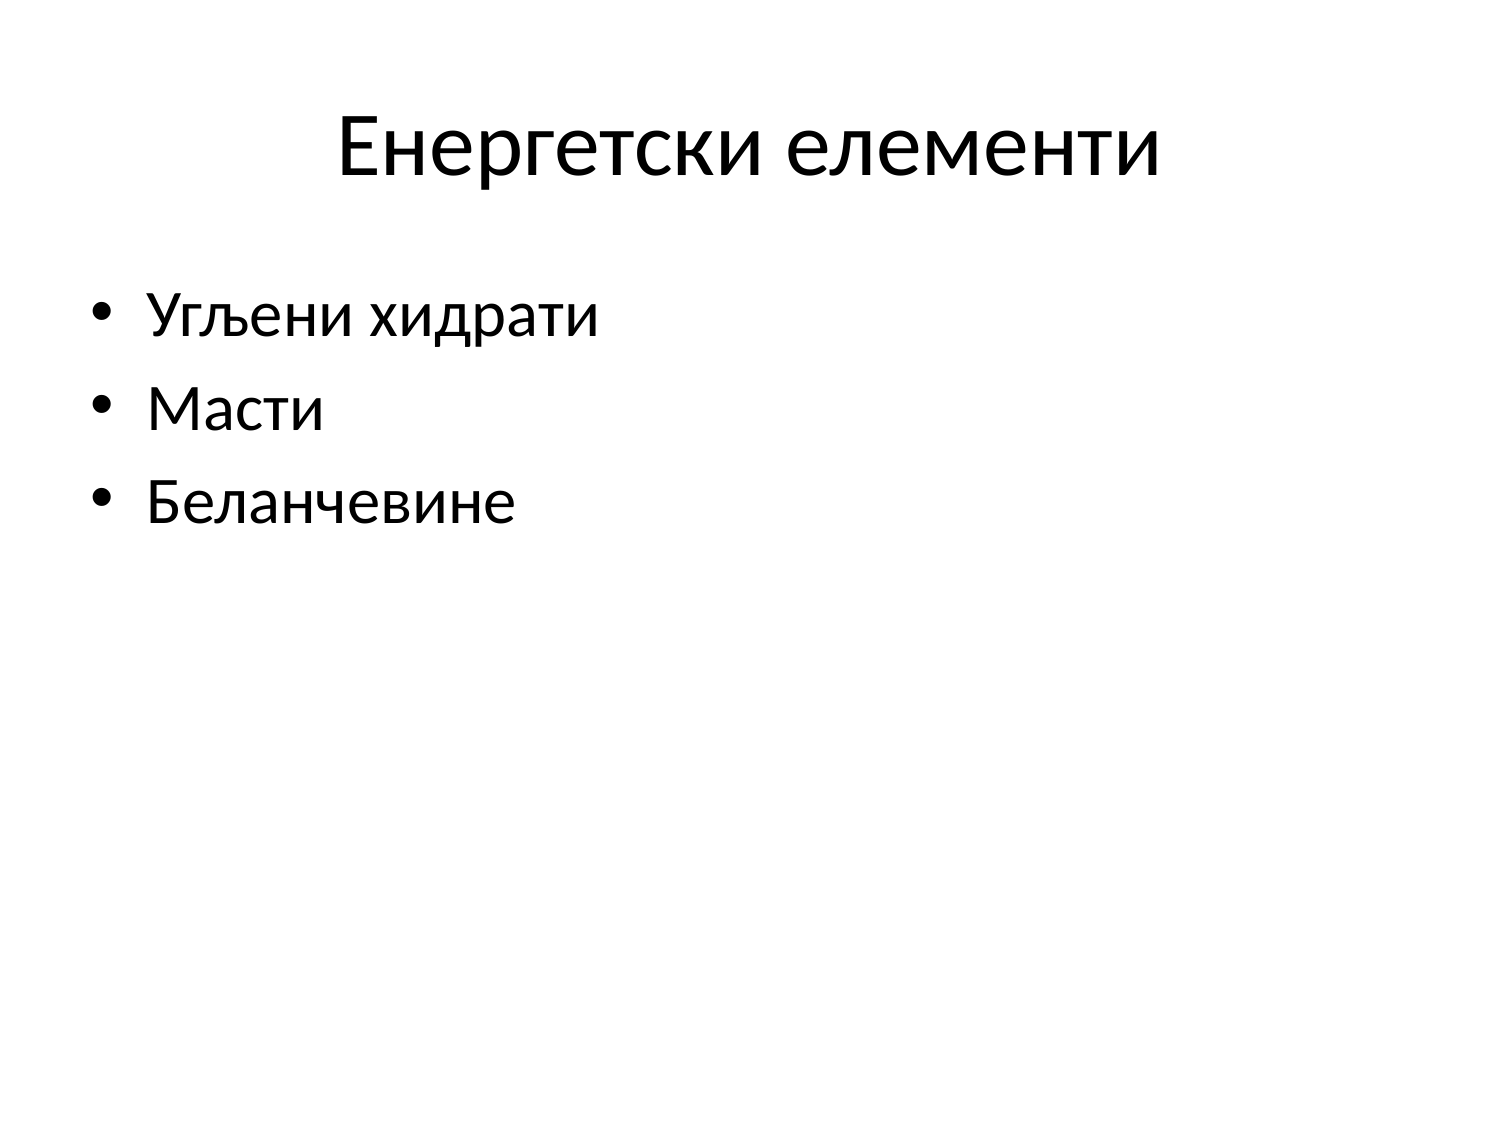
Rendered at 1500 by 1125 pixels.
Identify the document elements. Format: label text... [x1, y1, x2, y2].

title Енергетски елементи [75, 45, 1425, 233]
list Угљени хидрати Масти Беланчевине [75, 262, 1425, 1005]
